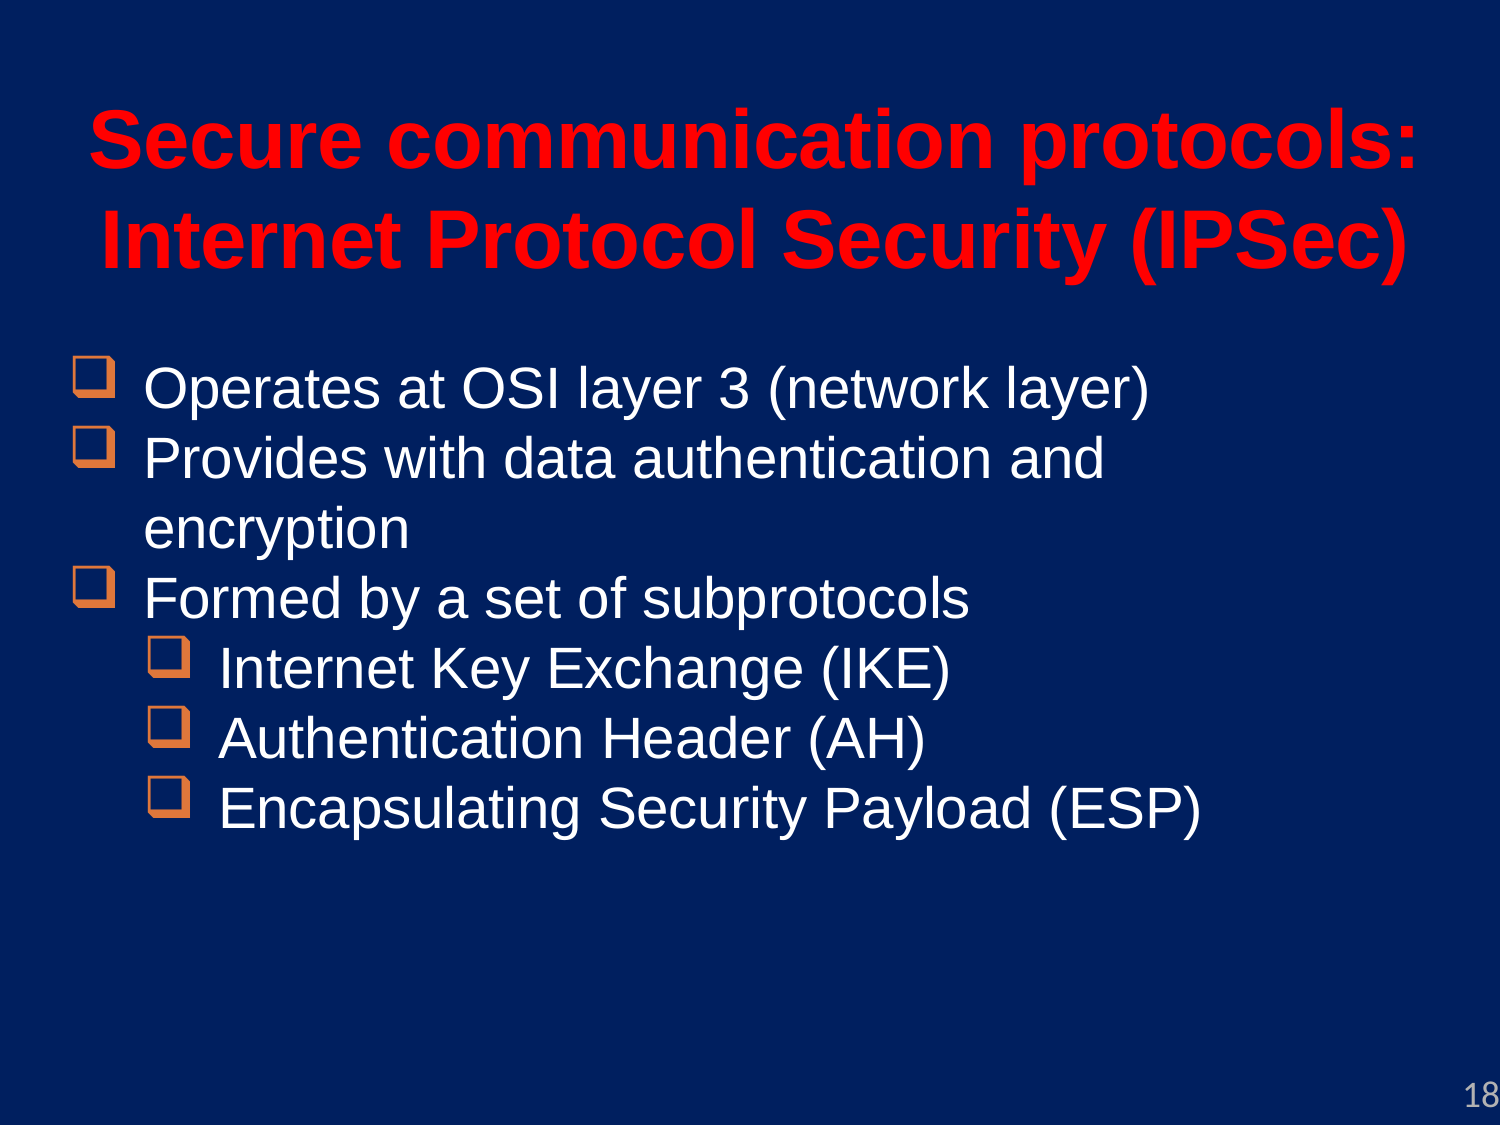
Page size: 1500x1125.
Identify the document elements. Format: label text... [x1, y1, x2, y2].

slide_number 18 [1437, 1069, 1500, 1115]
text_box Secure communication protocols: Internet Protocol Security (IPSec) [70, 85, 1438, 286]
text_box Operates at OSI layer 3 (network layer) Provides with data authentication and encryption Formed by a set of subprotocols Internet Key Exchange (IKE) Authentication Header (AH) Encapsulating Security Payload (ESP) [66, 350, 1416, 840]
